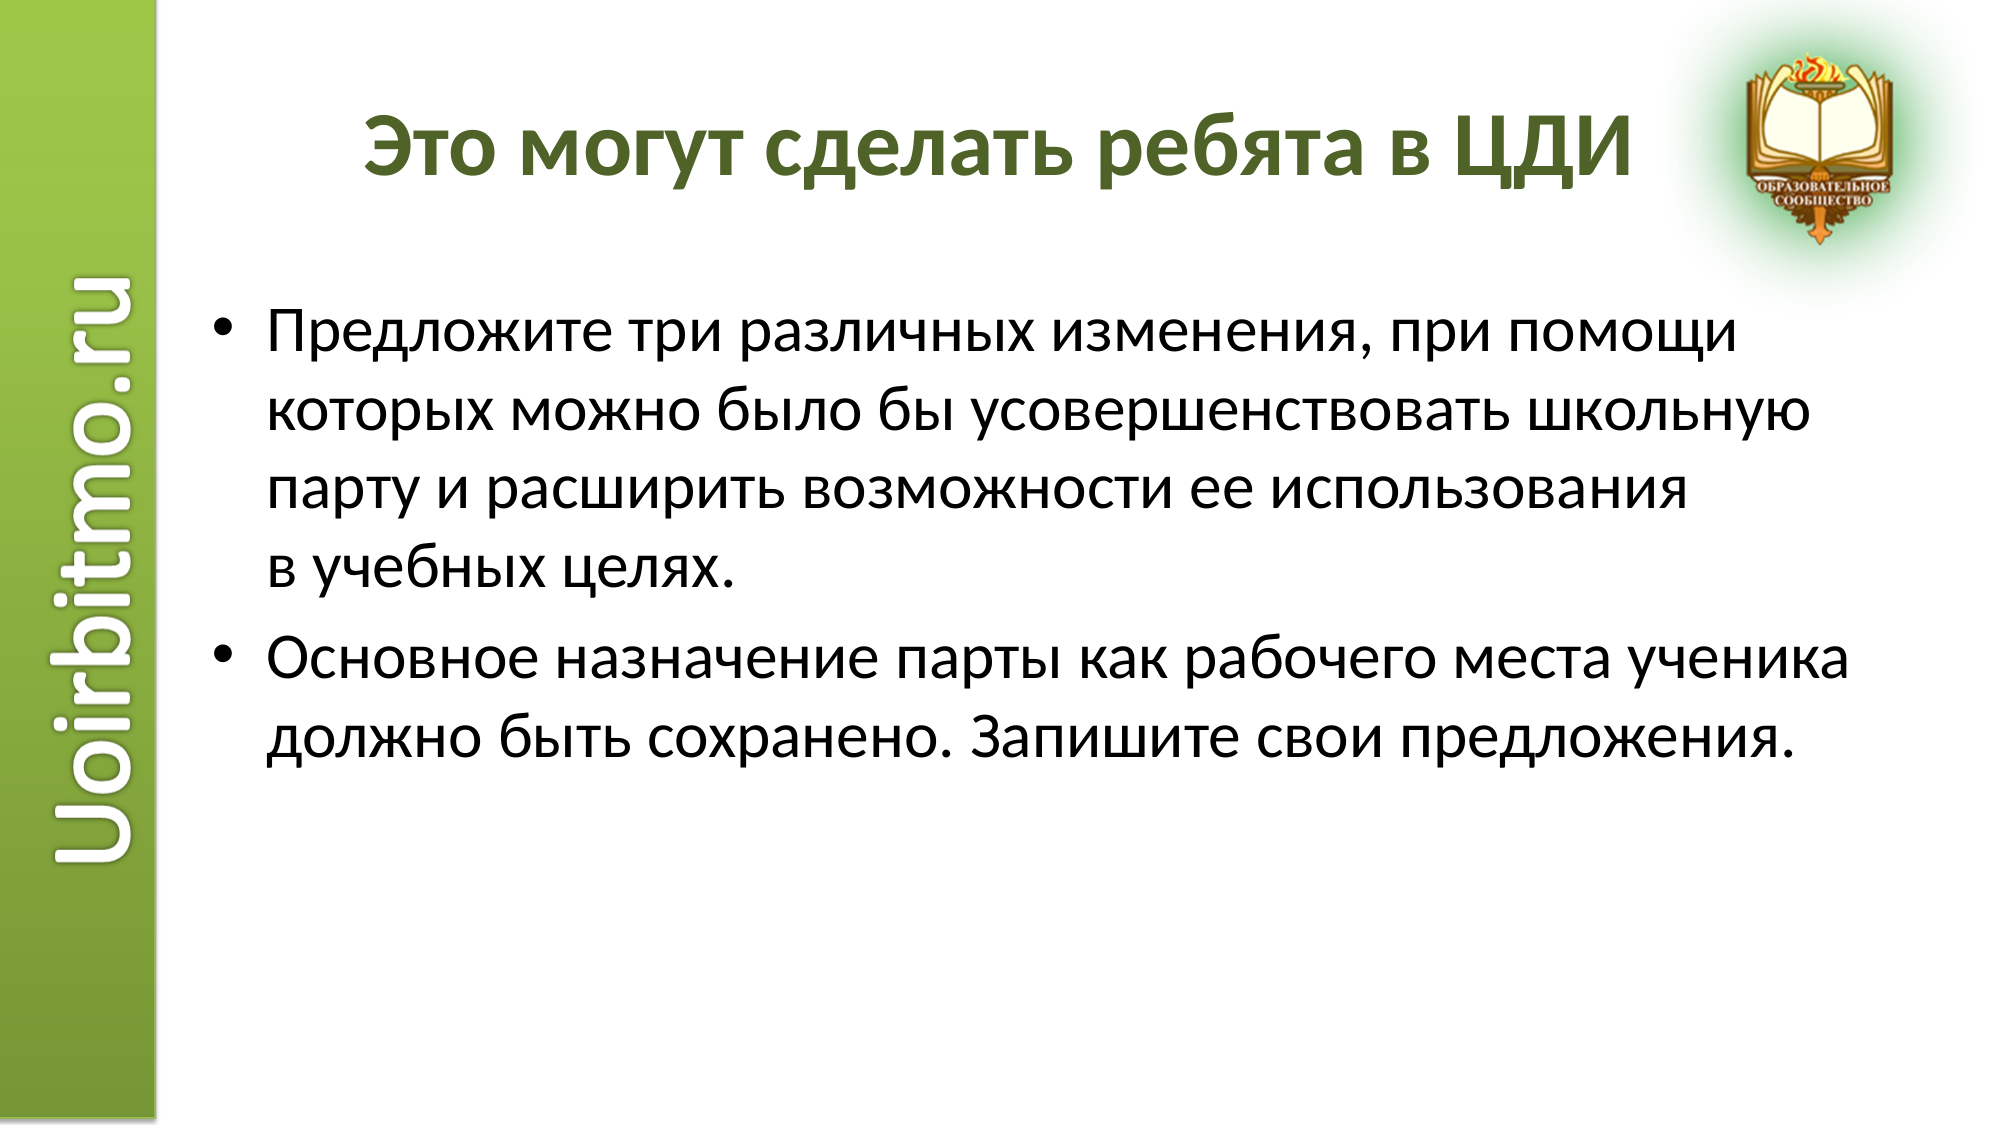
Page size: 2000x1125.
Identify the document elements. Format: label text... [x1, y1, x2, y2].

title Это могут сделать ребята в ЦДИ [99, 45, 1900, 233]
list Предложите три различных изменения, при помощи которых можно было бы усовершенствовать школьную парту и расширить возможности ее использования в учебных целях. Основное назначение парты как рабочего места ученика должно быть сохранено. Запишите свои предложения. [196, 278, 1900, 1005]
picture [0, 0, 2000, 1125]
